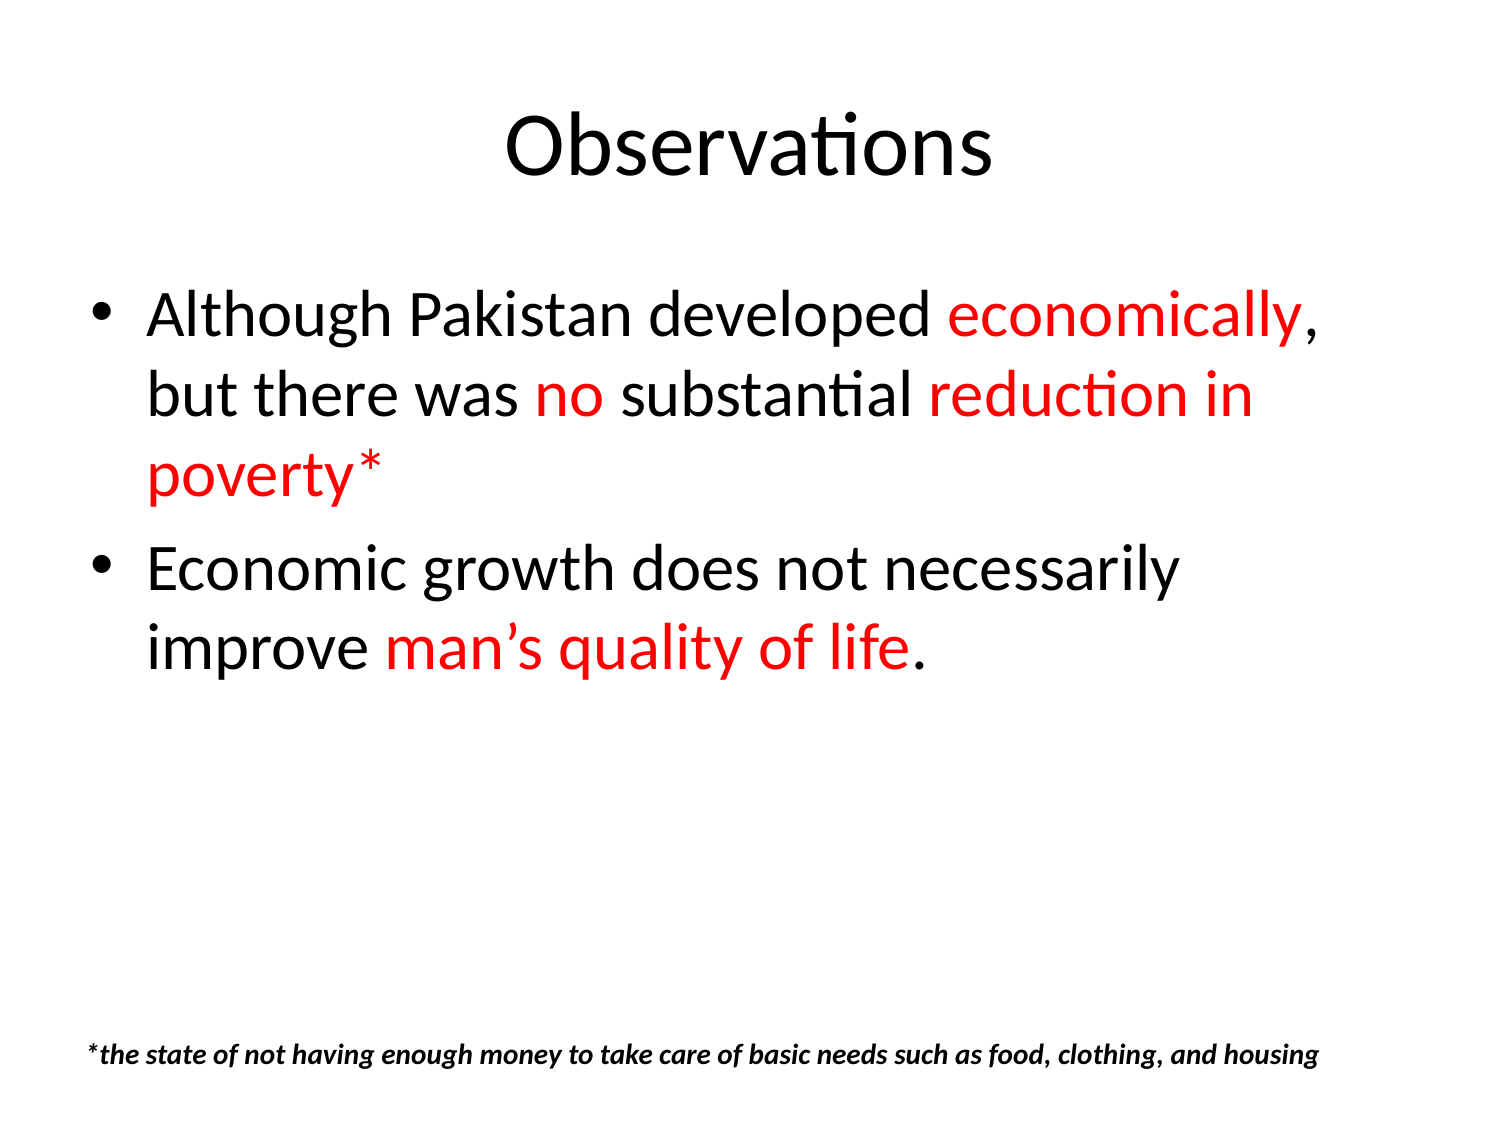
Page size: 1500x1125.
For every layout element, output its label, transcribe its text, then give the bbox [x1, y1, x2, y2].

text_box *the state of not having enough money to take care of basic needs such as food, clothing, and housing [70, 1027, 1442, 1078]
title Observations [75, 45, 1425, 233]
list Although Pakistan developed economically, but there was no substantial reduction in poverty* Economic growth does not necessarily improve man’s quality of life. [75, 262, 1425, 1005]
